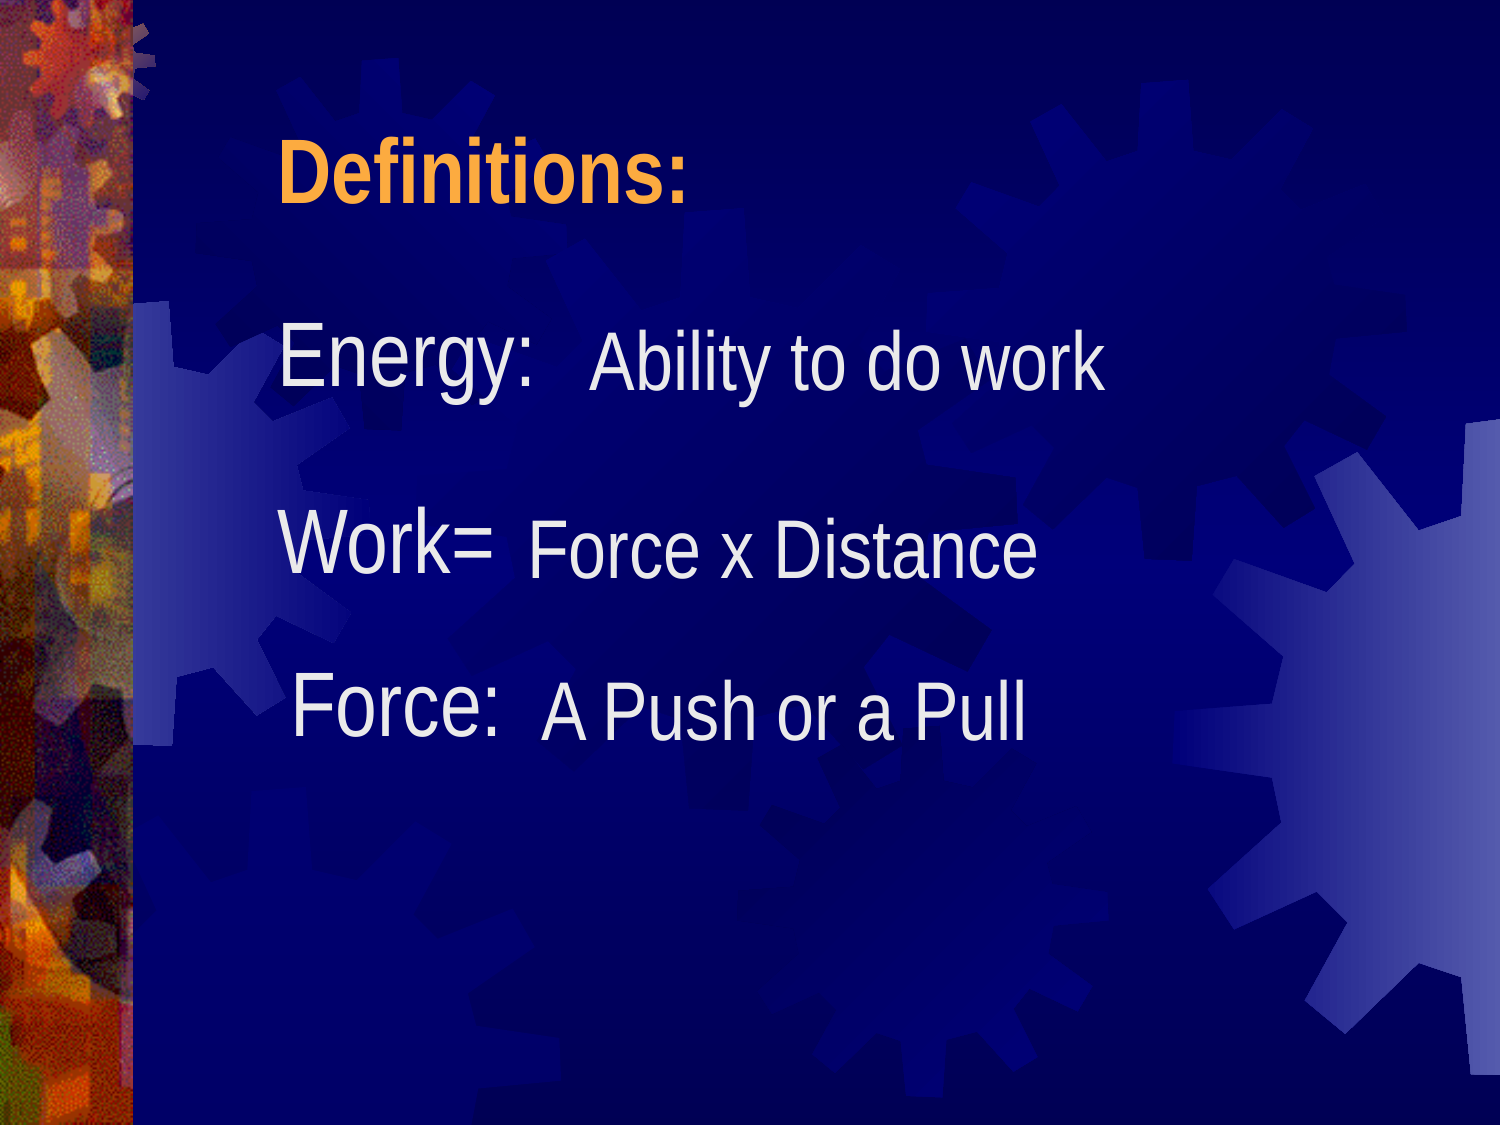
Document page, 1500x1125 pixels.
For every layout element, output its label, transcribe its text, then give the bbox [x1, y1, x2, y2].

text_box Force x Distance [512, 487, 1055, 603]
picture [0, 0, 133, 1125]
text_box Ability to do work [574, 299, 1122, 415]
text_box Work= [262, 474, 547, 600]
text_box Definitions: [262, 104, 706, 230]
text_box A Push or a Pull [526, 650, 1043, 765]
text_box Force: [275, 637, 519, 763]
text_box Energy: [262, 287, 552, 413]
